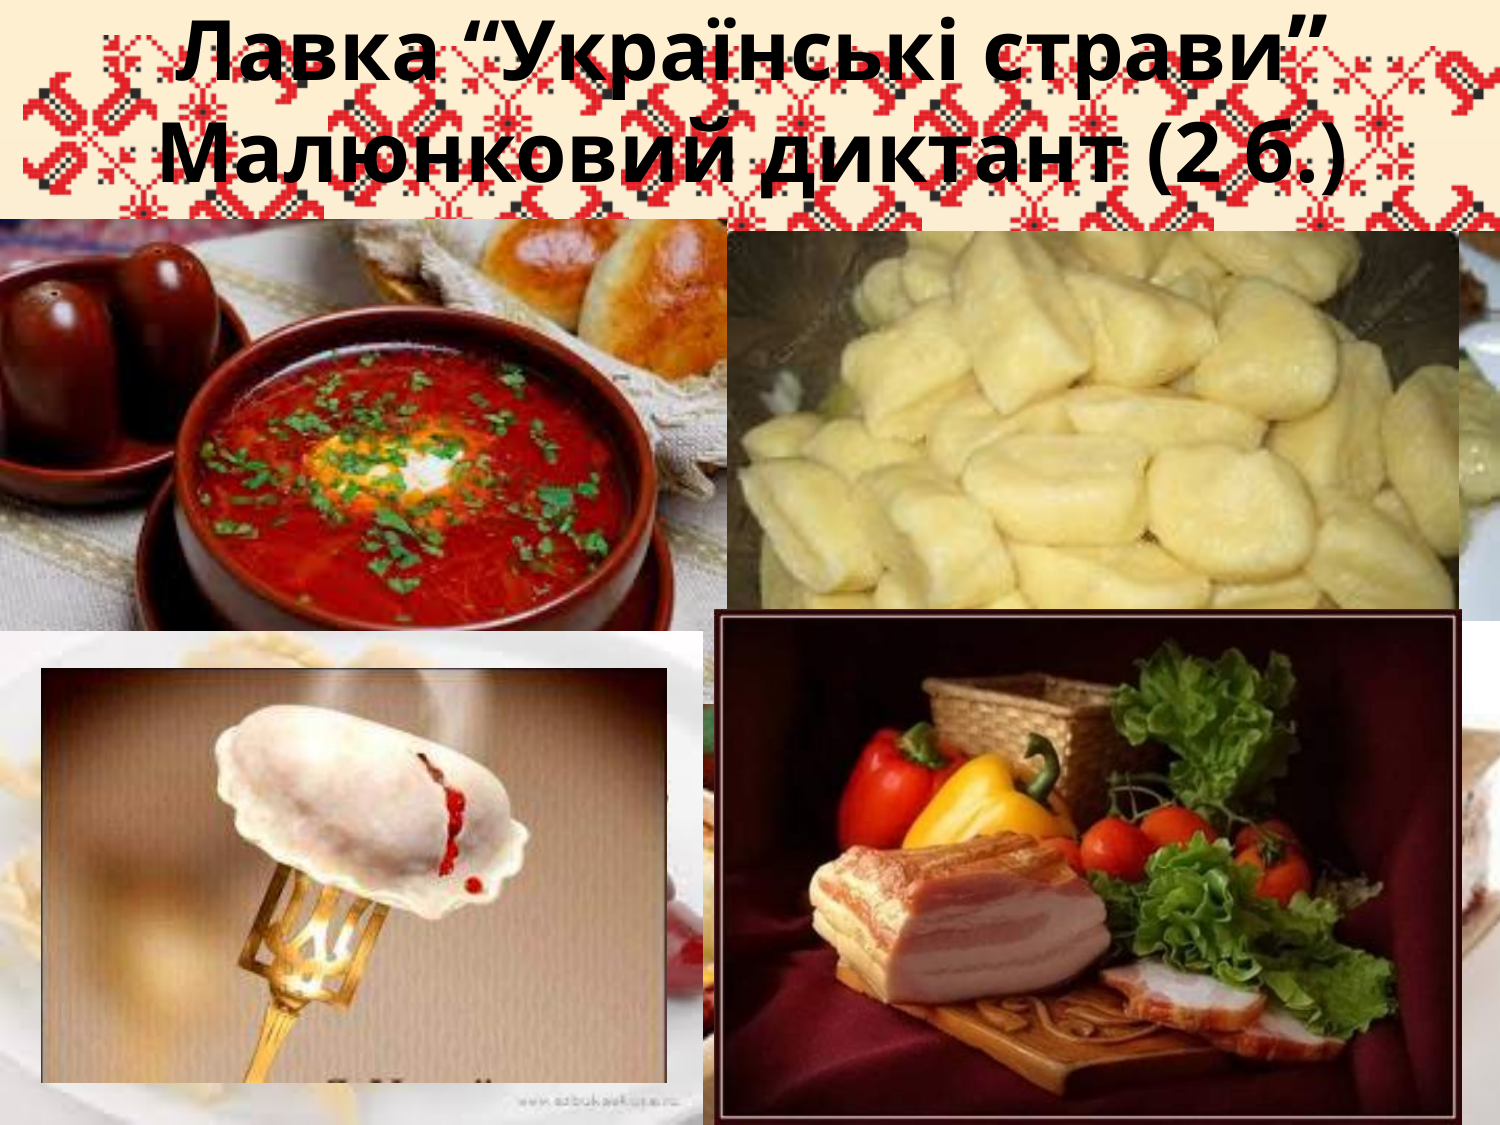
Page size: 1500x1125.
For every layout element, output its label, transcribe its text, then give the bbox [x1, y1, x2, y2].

picture [0, 35, 1500, 1125]
title Лавка “Українські страви” Малюнковий диктант (2 б.) [76, 0, 1427, 188]
